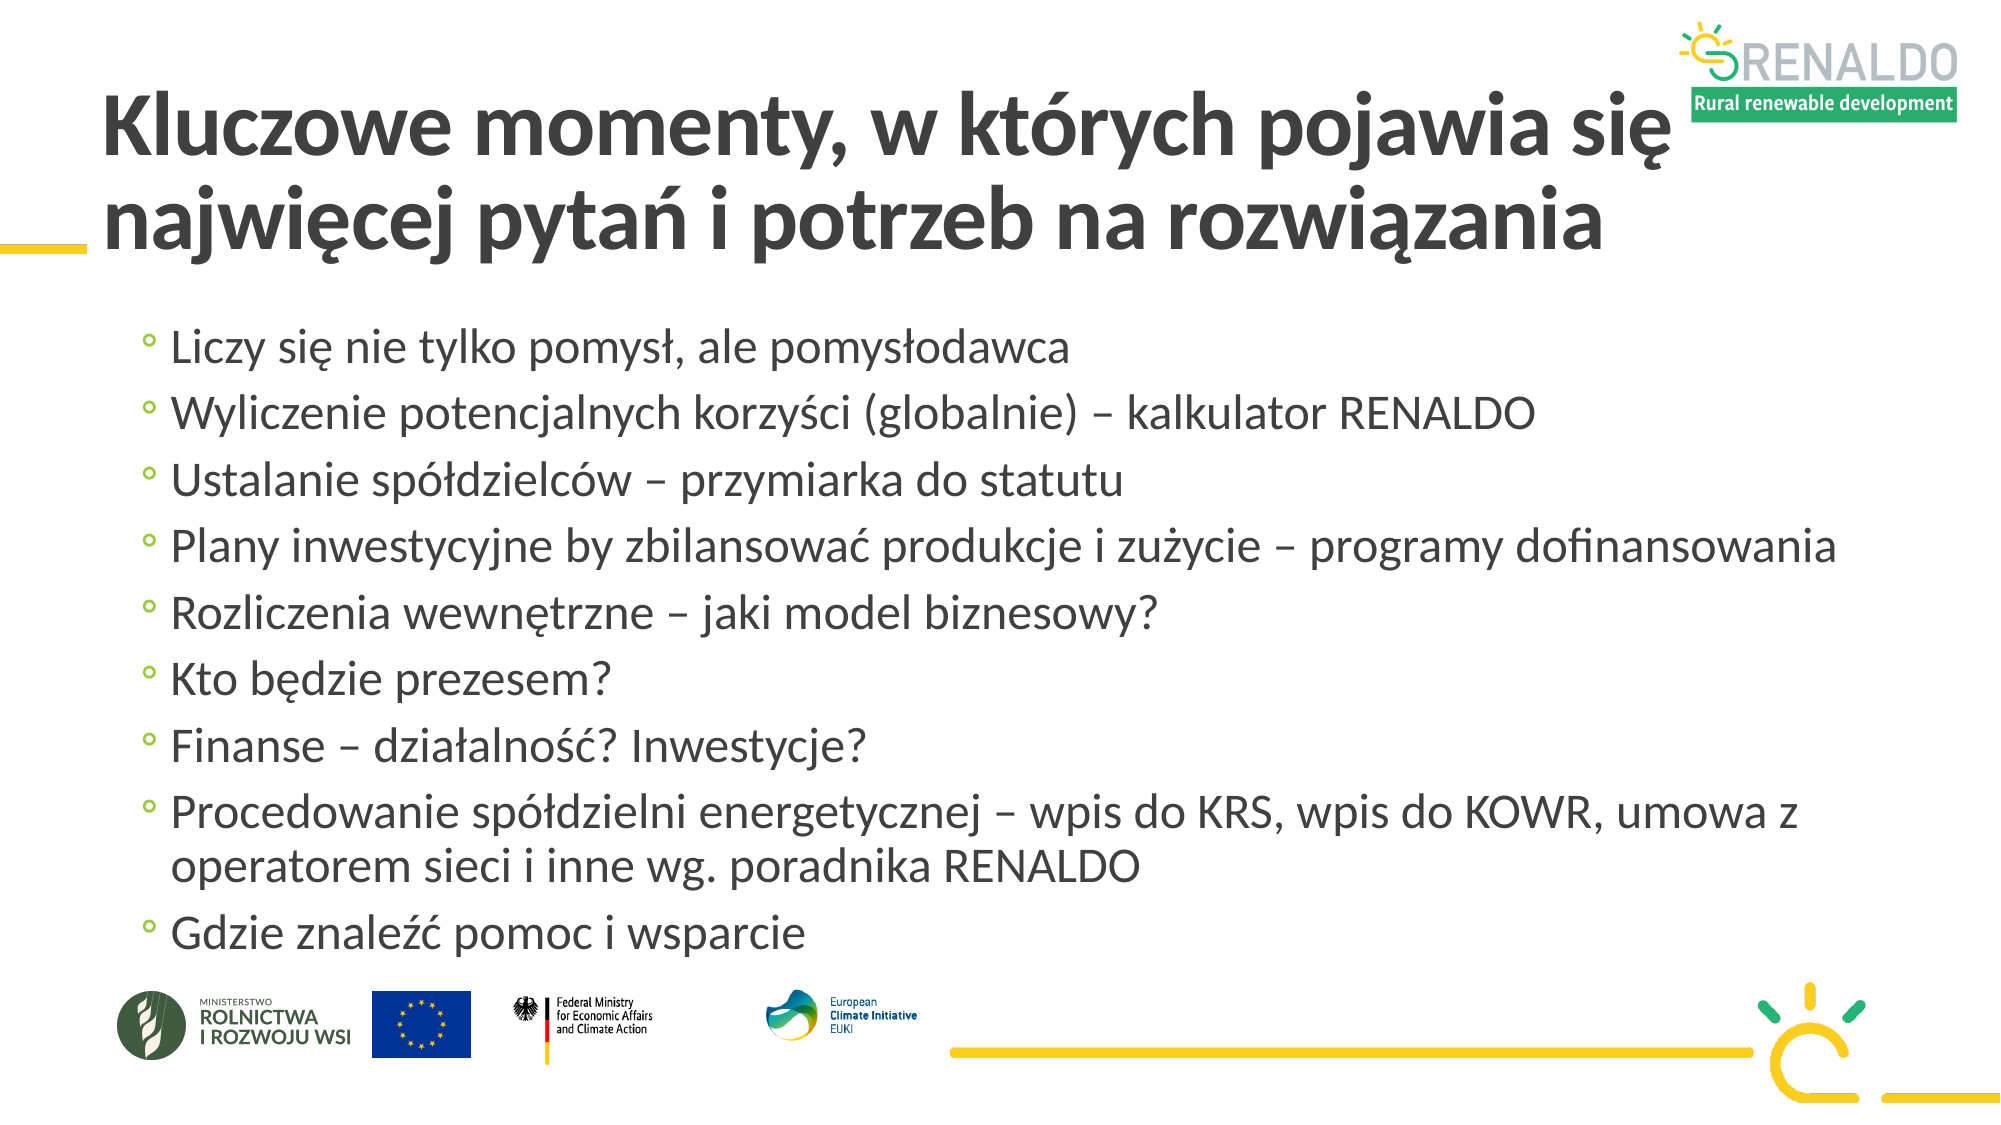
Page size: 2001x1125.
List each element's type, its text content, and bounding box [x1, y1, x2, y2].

picture [372, 991, 471, 1058]
picture [1738, 76, 1970, 135]
picture [117, 991, 350, 1060]
list Liczy się nie tylko pomysł, ale pomysłodawca Wyliczenie potencjalnych korzyści (globalnie) – kalkulator RENALDO Ustalanie spółdzielców – przymiarka do statutu Plany inwestycyjne by zbilansować produkcje i zużycie – programy dofinansowania Rozliczenia wewnętrzne – jaki model biznesowy? Kto będzie prezesem? Finanse – działalność? Inwestycje? Procedowanie spółdzielni energetycznej – wpis do KRS, wpis do KOWR, umowa z operatorem sieci i inne wg. poradnika RENALDO Gdzie znaleźć pomoc i wsparcie [107, 312, 1893, 968]
picture [487, 968, 942, 1091]
title Kluczowe momenty, w których pojawia się najwięcej pytań i potrzeb na rozwiązania [87, 37, 1738, 276]
text_box [229, 0, 2000, 74]
